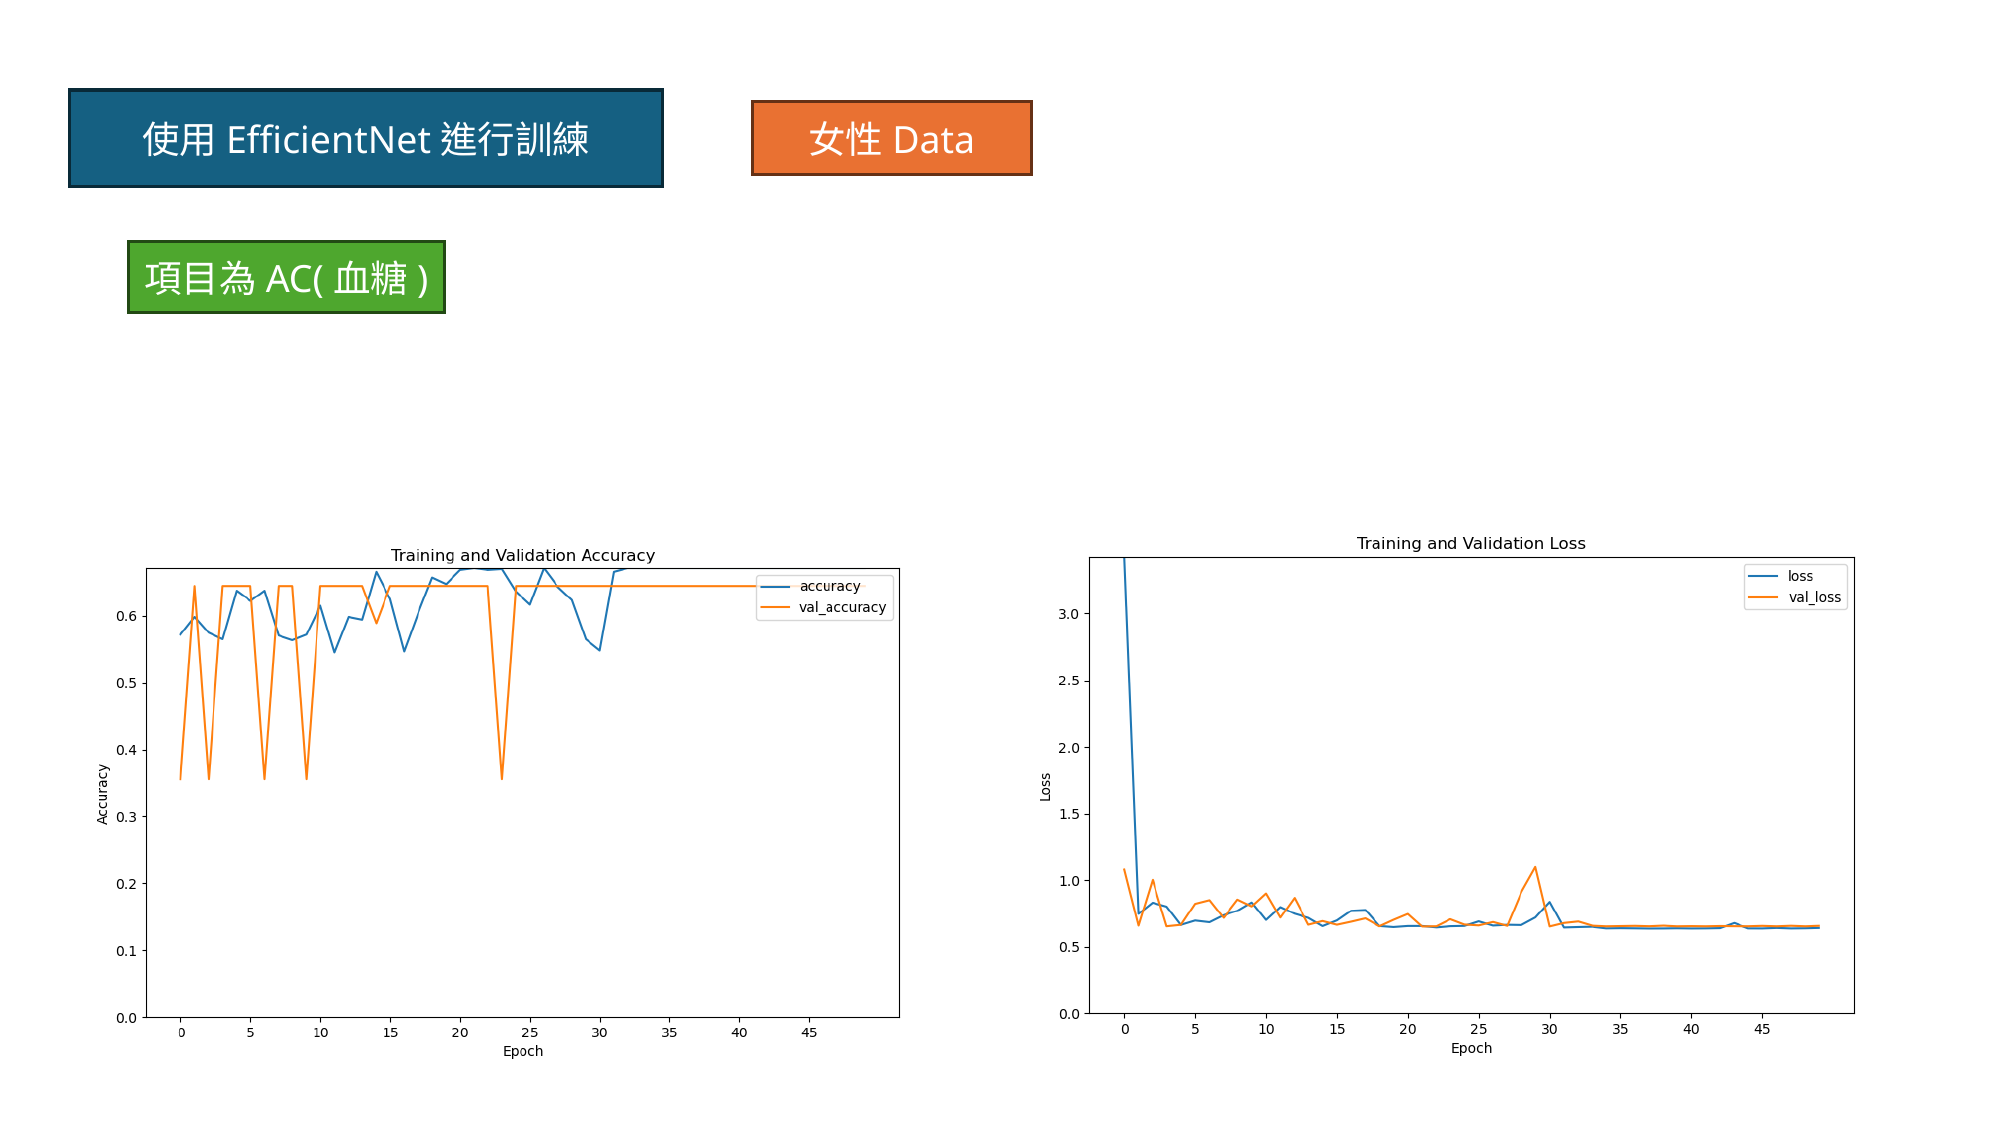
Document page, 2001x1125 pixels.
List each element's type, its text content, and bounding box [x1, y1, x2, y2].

text_box 使用EfficientNet進行訓練 [68, 88, 664, 188]
picture [77, 529, 931, 1067]
picture [1009, 529, 1886, 1065]
text_box 女性Data [751, 100, 1033, 176]
text_box 項目為AC(血糖) [127, 240, 446, 314]
